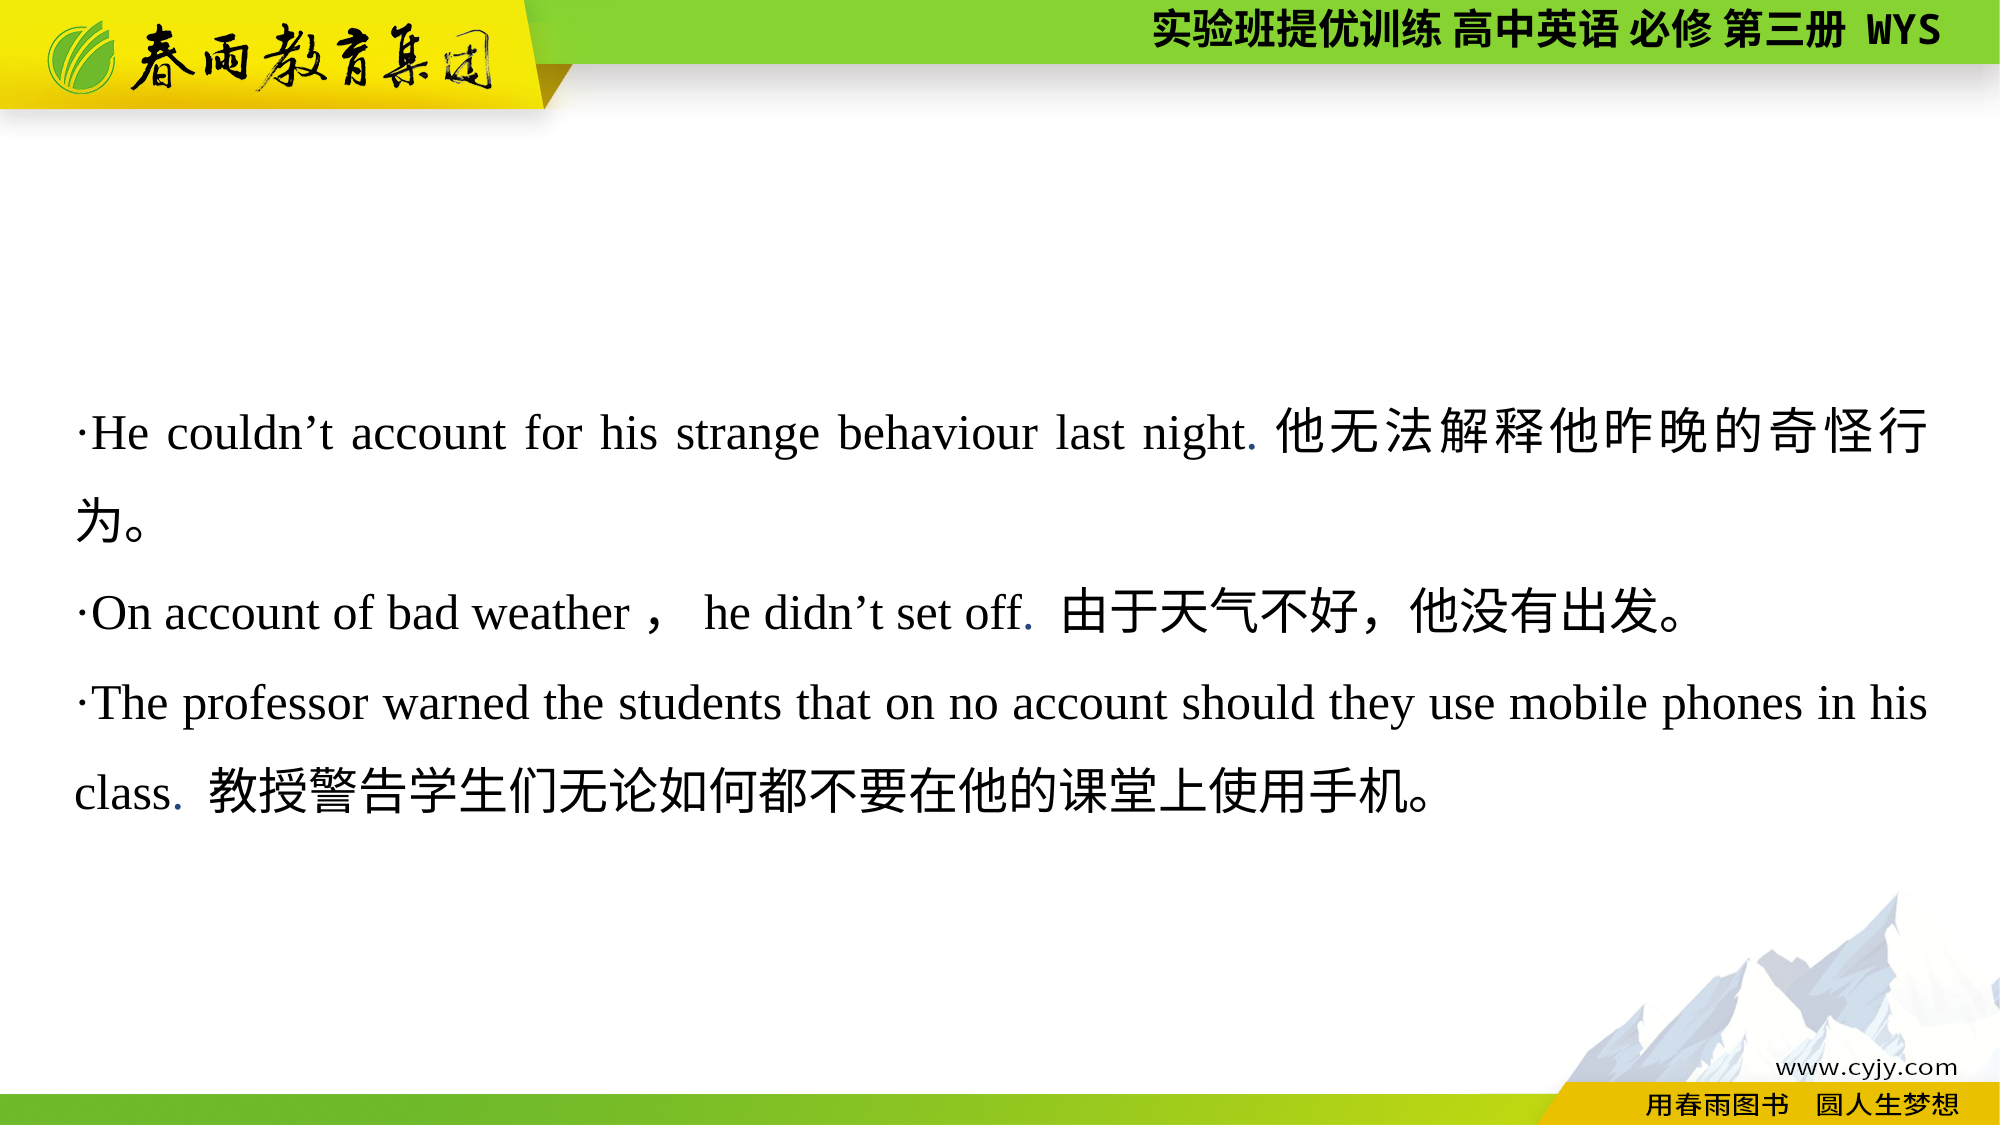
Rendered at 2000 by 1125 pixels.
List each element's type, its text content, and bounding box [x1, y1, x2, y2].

list ·He couldn’t account for his strange behaviour last night.他无法解释他昨晚的奇怪行为。 ·On account of bad weather，he didn’t set off. 由于天气不好，他没有出发。 ·The professor warned the students that on no account should they use mobile phones in his class. 教授警告学生们无论如何都不要在他的课堂上使用手机。 [59, 361, 1944, 741]
picture [0, 0, 2000, 1125]
